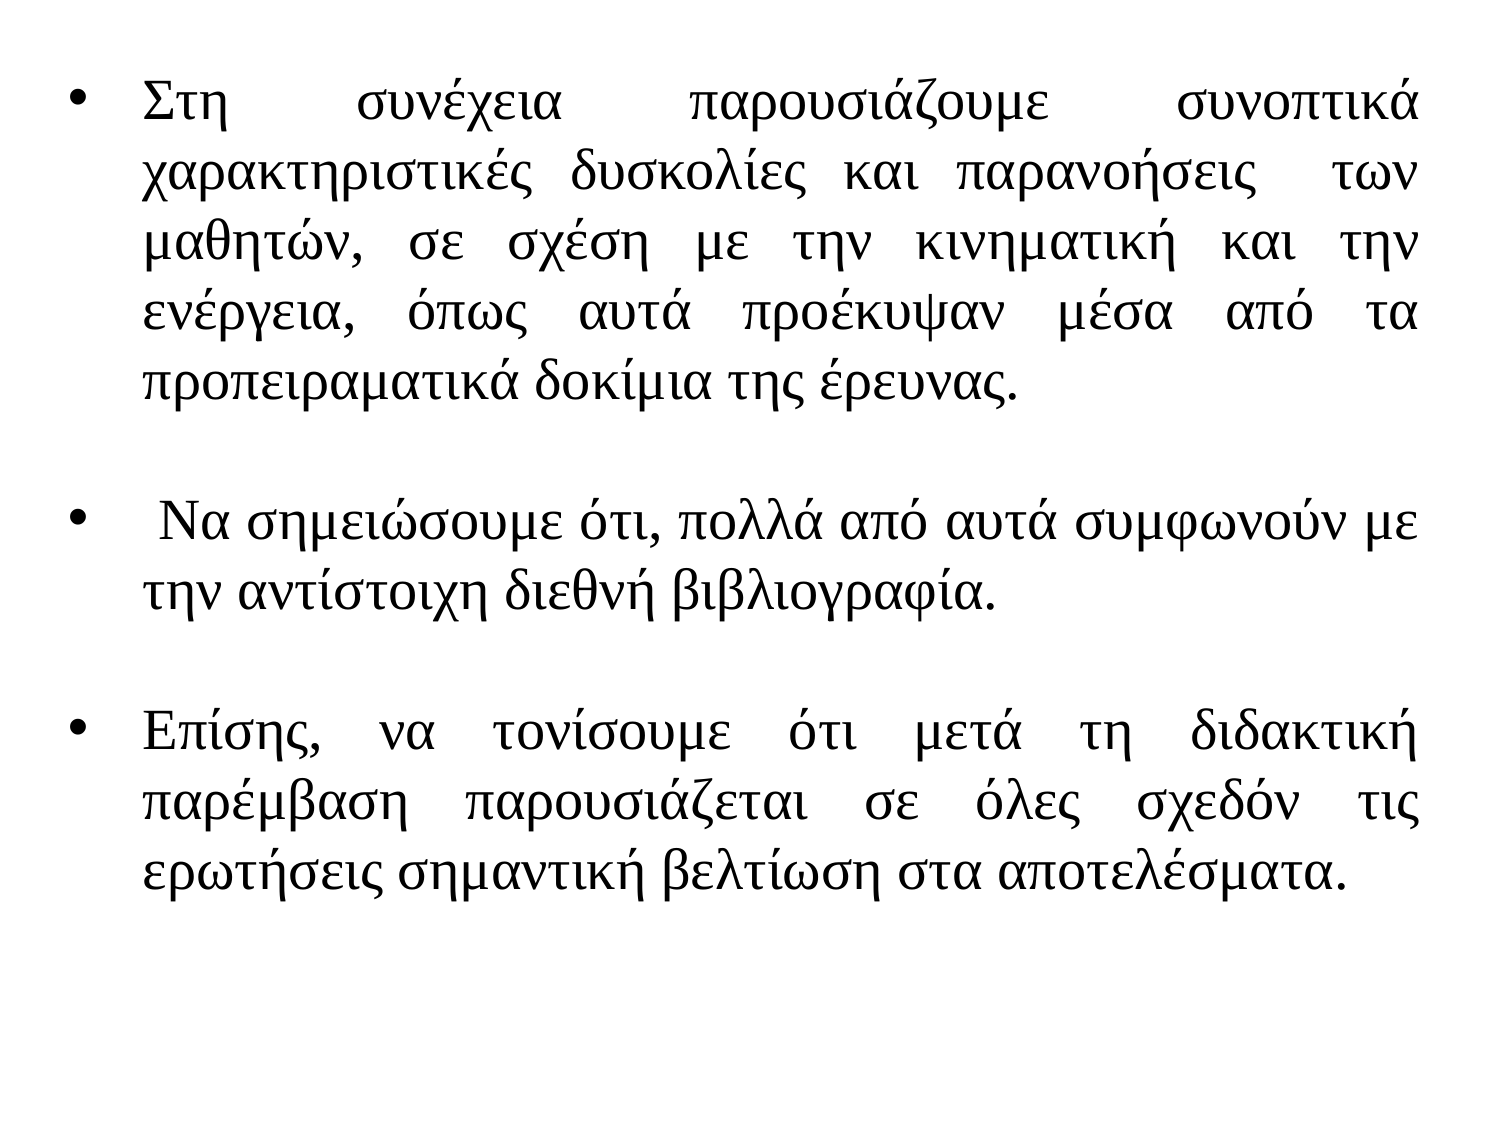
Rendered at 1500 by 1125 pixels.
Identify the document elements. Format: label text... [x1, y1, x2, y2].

text_box Στη συνέχεια παρουσιάζουμε συνοπτικά χαρακτηριστικές δυσκολίες και παρανοήσεις των μαθητών, σε σχέση με την κινηματική και την ενέργεια, όπως αυτά προέκυψαν μέσα από τα προπειραματικά δοκίμια της έρευνας. Να σημειώσουμε ότι, πολλά από αυτά συμφωνούν με την αντίστοιχη διεθνή βιβλιογραφία. Επίσης, να τονίσουμε ότι μετά τη διδακτική παρέμβαση παρουσιάζεται σε όλες σχεδόν τις ερωτήσεις σημαντική βελτίωση στα αποτελέσματα. [53, 53, 1436, 909]
